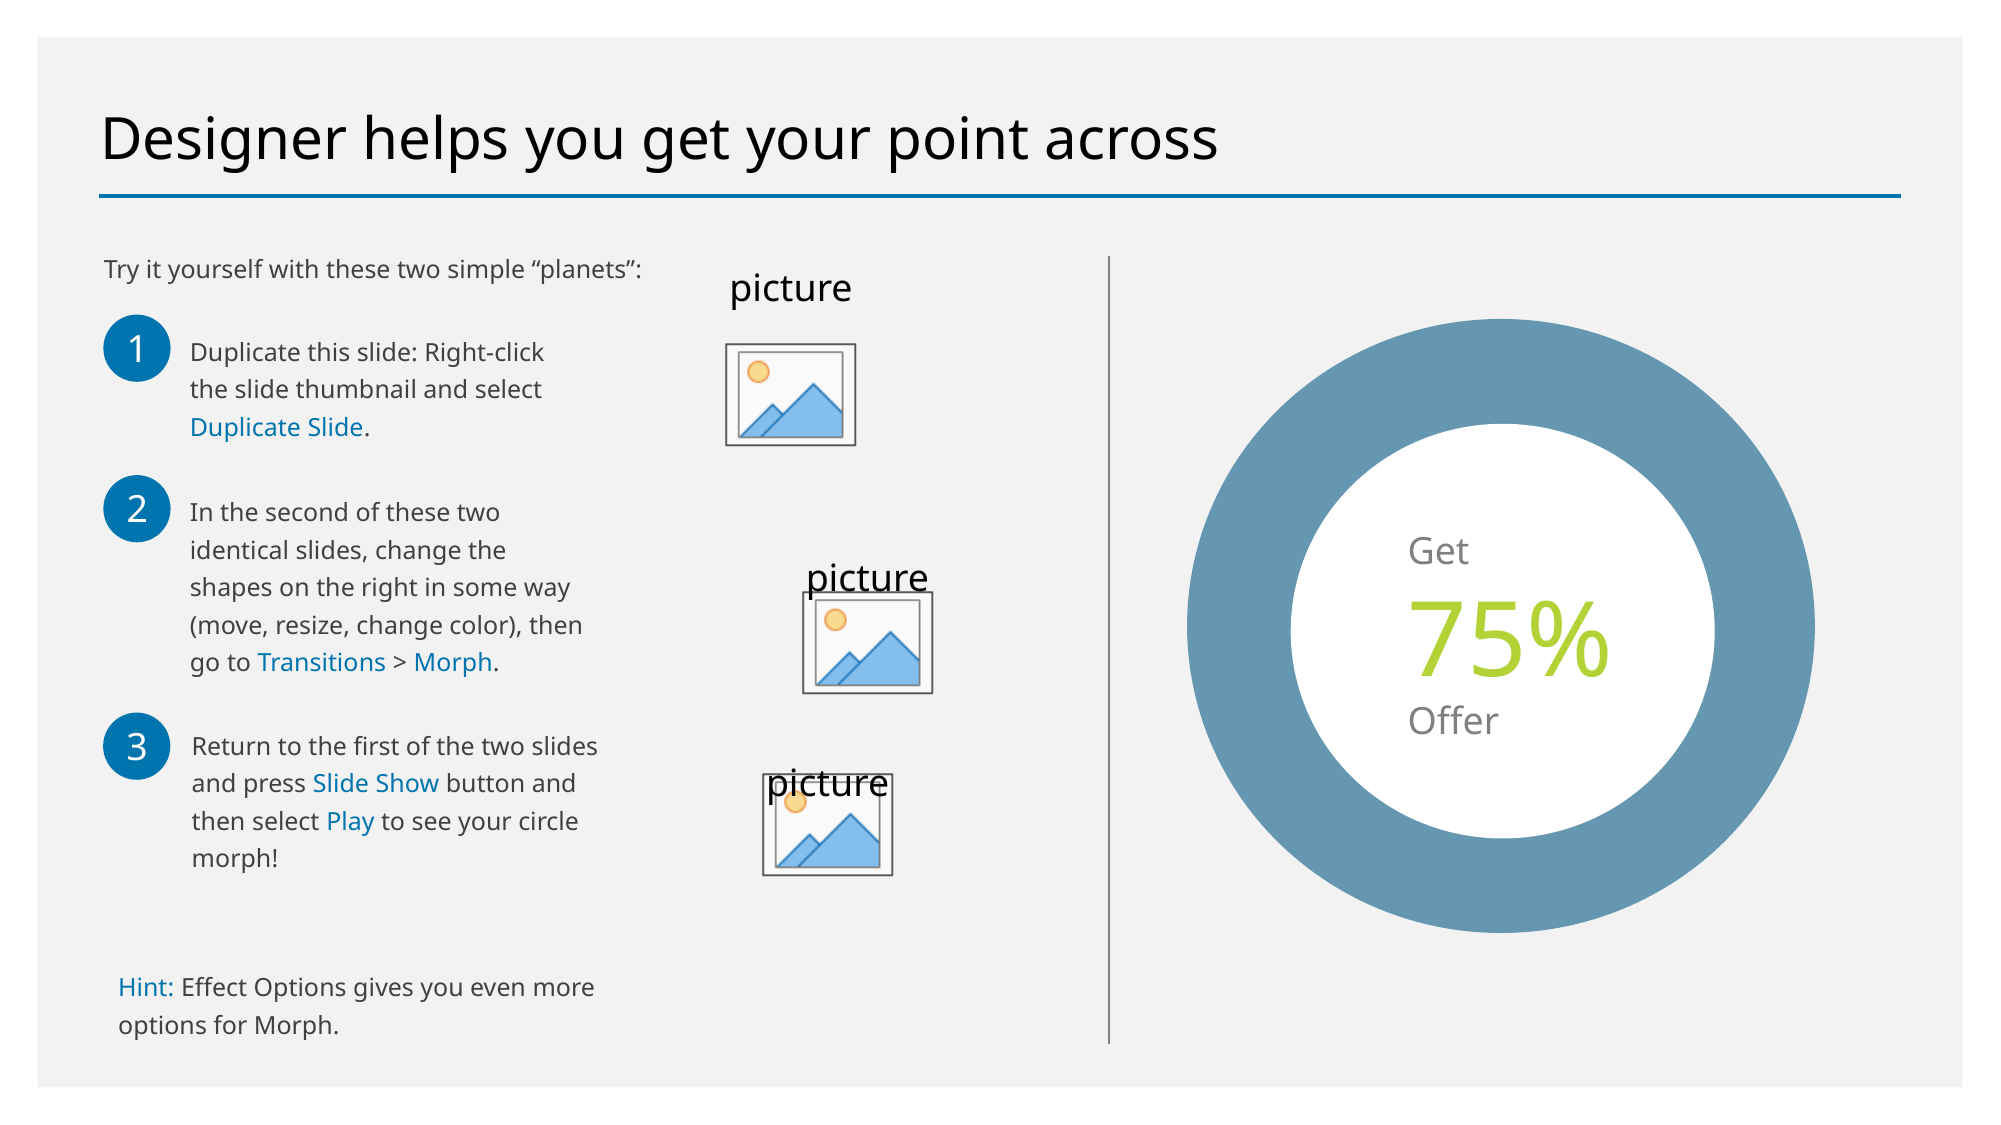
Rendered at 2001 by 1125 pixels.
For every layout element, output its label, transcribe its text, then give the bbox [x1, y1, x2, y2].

title Designer helps you get your point across [85, 99, 1902, 181]
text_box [91, 314, 184, 382]
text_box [91, 712, 183, 780]
picture [688, 545, 1047, 741]
text_box Try it yourself with these two simple “planets”: [88, 238, 928, 317]
picture [688, 751, 968, 898]
picture [688, 256, 894, 535]
text_box [36, 36, 1963, 1088]
text_box Duplicate this slide: Right-click the slide thumbnail and select Duplicate Slide. [174, 321, 583, 472]
text_box [1186, 317, 1816, 935]
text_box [91, 475, 184, 543]
text_box Hint: Effect Options gives you even more options for Morph. [103, 956, 670, 1071]
text_box In the second of these two identical slides, change the shapes on the right in some way (move, resize, change color), then go to Transitions > Morph. [174, 481, 610, 715]
text_box Get 75% Offer [1392, 519, 1677, 750]
text_box [1289, 422, 1716, 840]
text_box Return to the first of the two slides and press Slide Show button and then select Play to see your circle morph! [176, 715, 634, 898]
